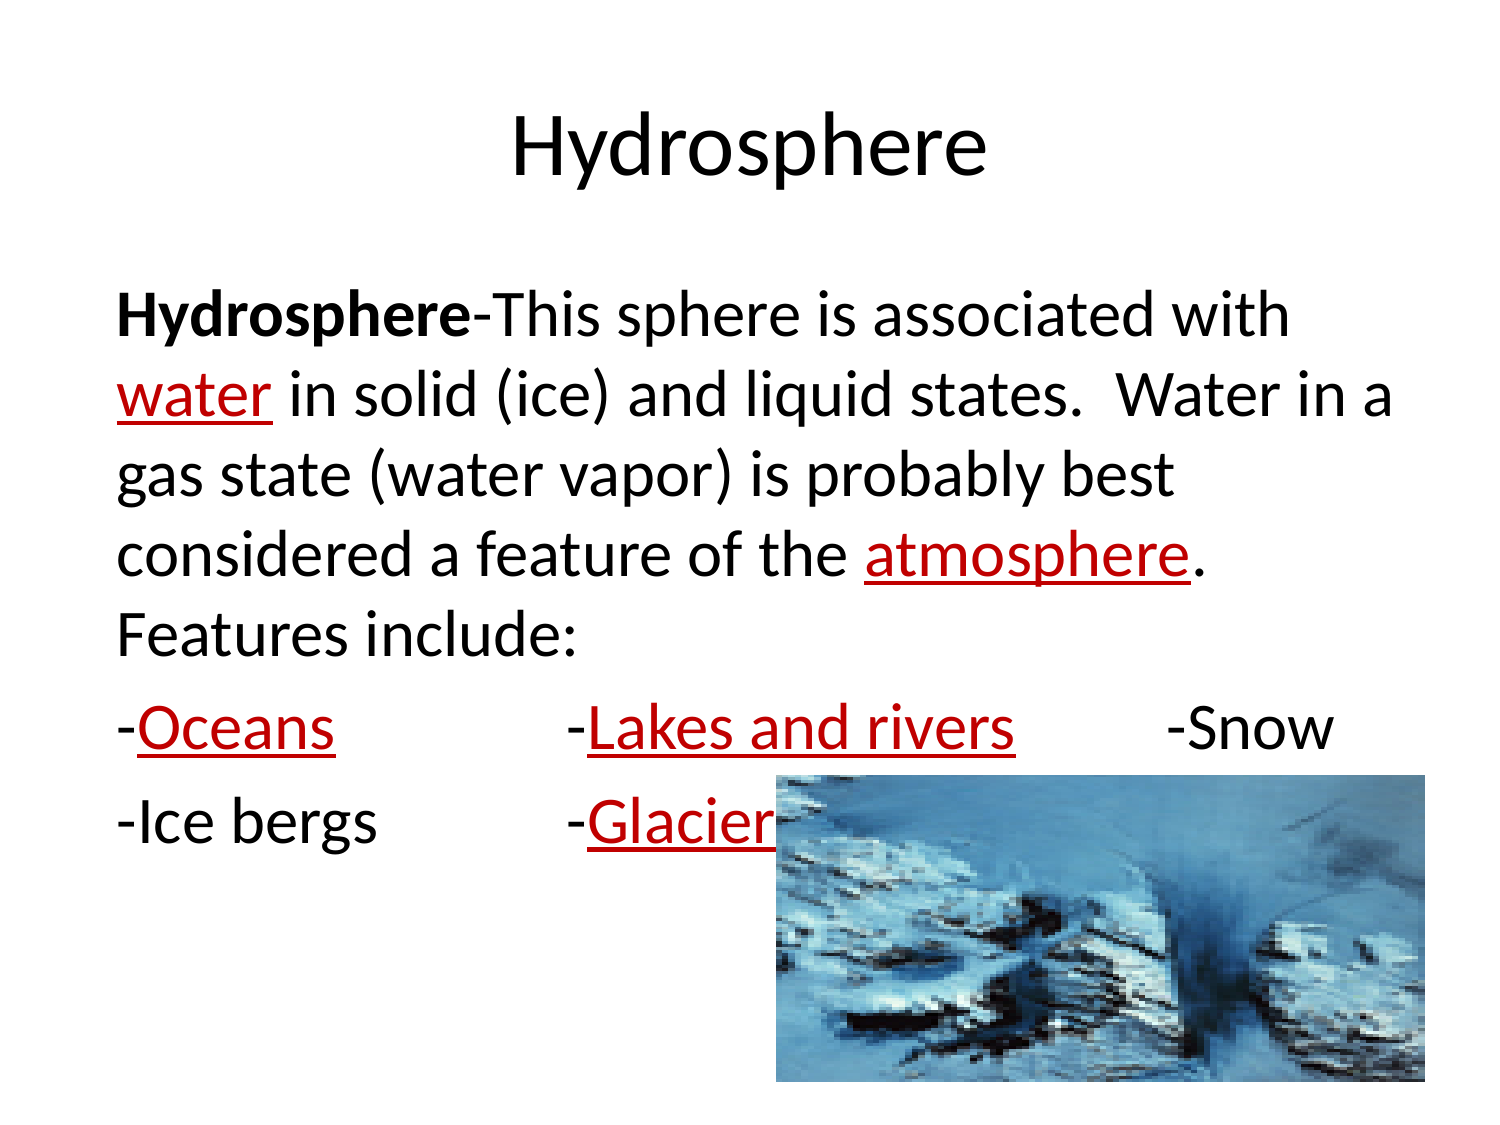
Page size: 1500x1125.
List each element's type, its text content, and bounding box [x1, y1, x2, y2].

picture [776, 775, 1426, 1082]
title Hydrosphere [75, 45, 1425, 233]
list Hydrosphere-This sphere is associated with water in solid (ice) and liquid states. Water in a gas state (water vapor) is probably best considered a feature of the atmosphere. Features include: -Oceans -Lakes and rivers -Snow -Ice bergs -Glaciers [101, 262, 1452, 1005]
